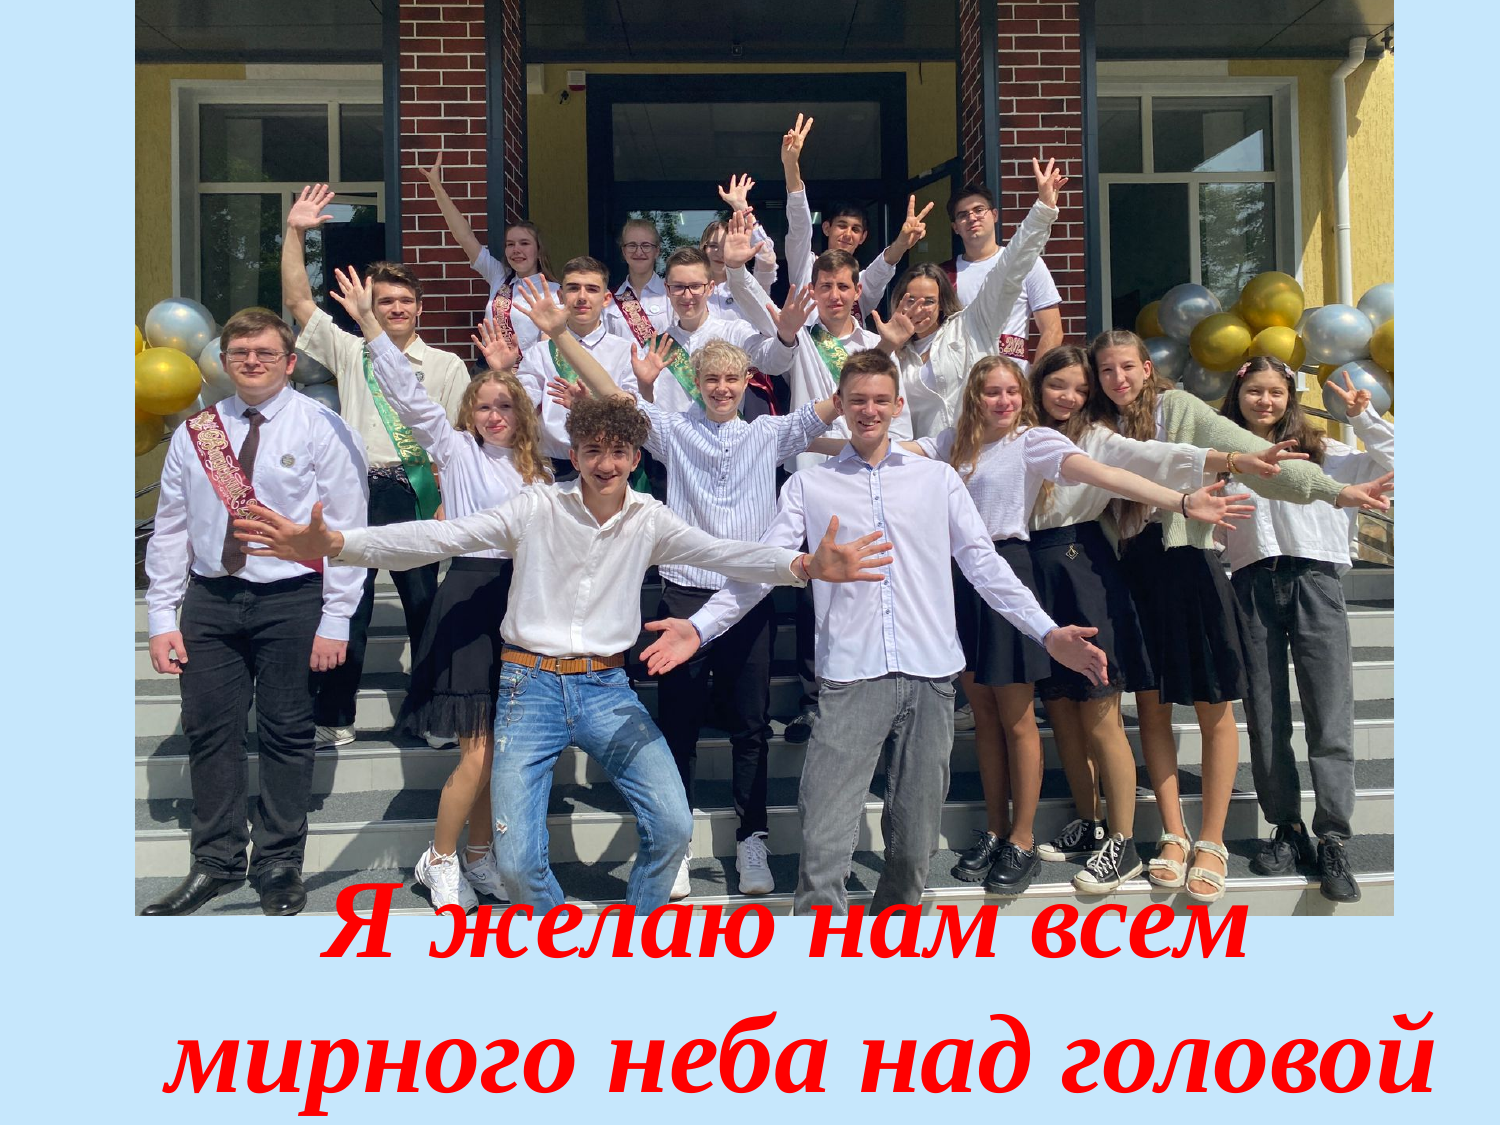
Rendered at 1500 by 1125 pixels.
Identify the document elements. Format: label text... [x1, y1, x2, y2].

picture [135, 0, 1394, 916]
text_box Я желаю нам всем мирного неба над головой [76, 837, 1500, 1122]
